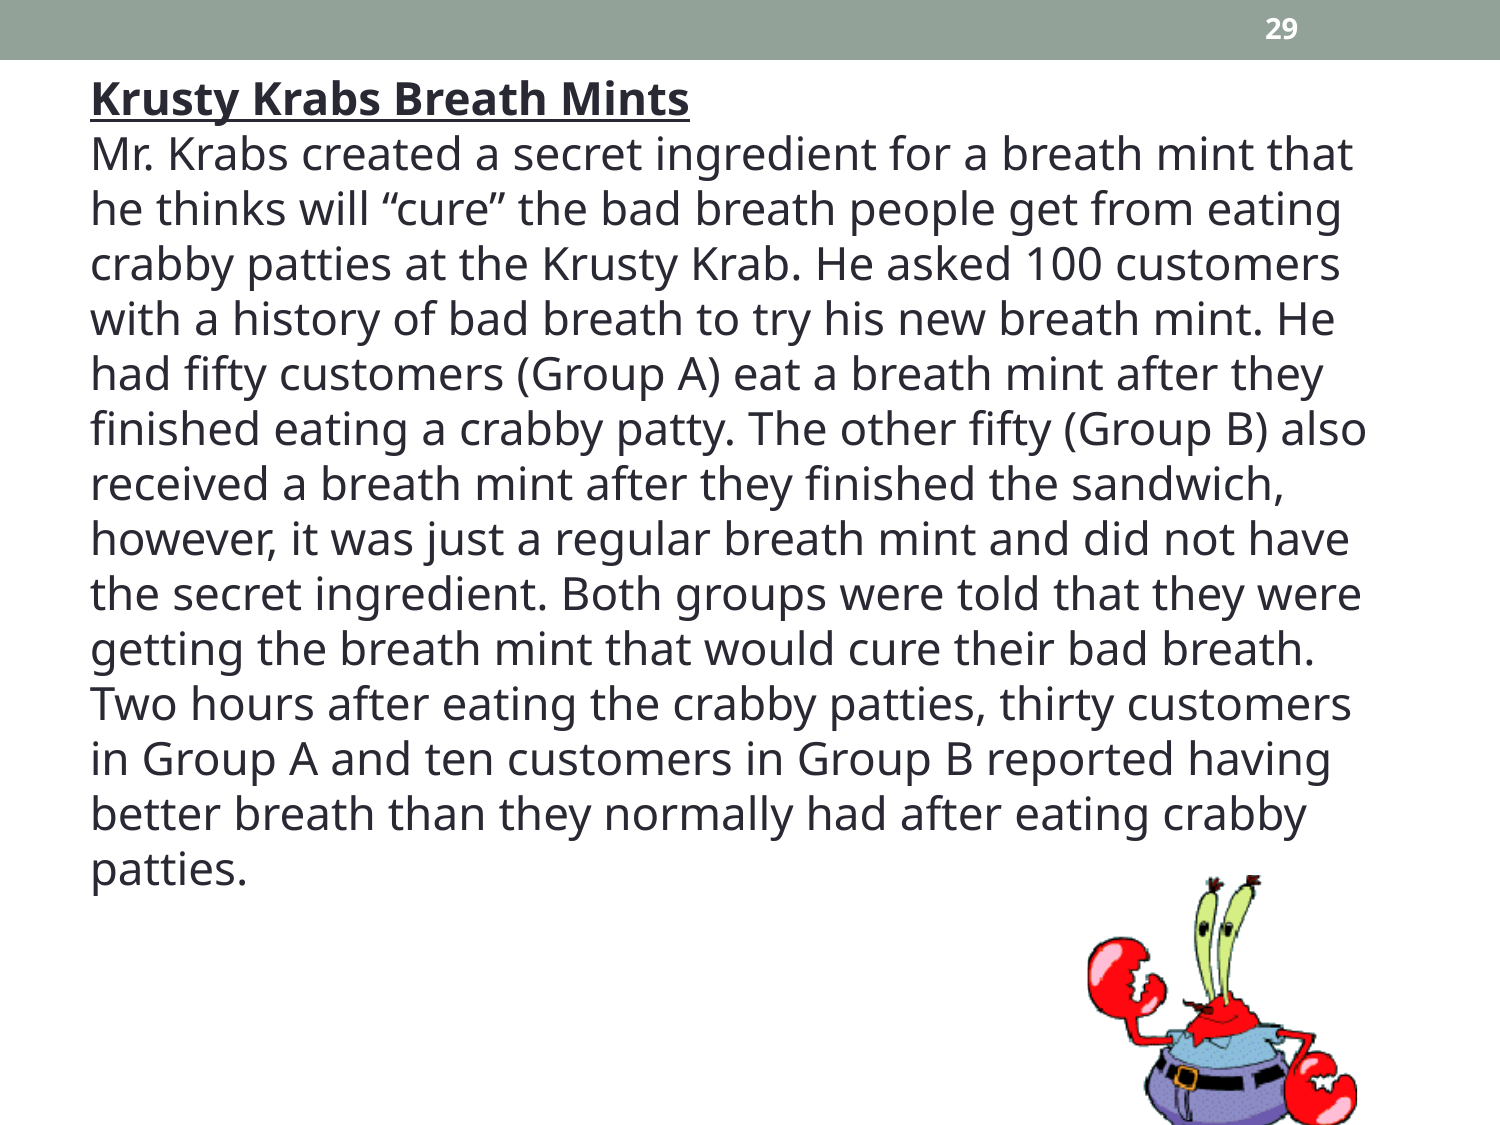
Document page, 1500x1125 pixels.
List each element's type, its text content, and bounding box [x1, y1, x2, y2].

slide_number 29 [1250, 3, 1425, 57]
picture [1087, 874, 1358, 1125]
text_box Krusty Krabs Breath Mints Mr. Krabs created a secret ingredient for a breath mint that he thinks will “cure” the bad breath people get from eating crabby patties at the Krusty Krab. He asked 100 customers with a history of bad breath to try his new breath mint. He had fifty customers (Group A) eat a breath mint after they finished eating a crabby patty. The other fifty (Group B) also received a breath mint after they finished the sandwich, however, it was just a regular breath mint and did not have the secret ingredient. Both groups were told that they were getting the breath mint that would cure their bad breath. Two hours after eating the crabby patties, thirty customers in Group A and ten customers in Group B reported having better breath than they normally had after eating crabby patties. [75, 62, 1400, 902]
